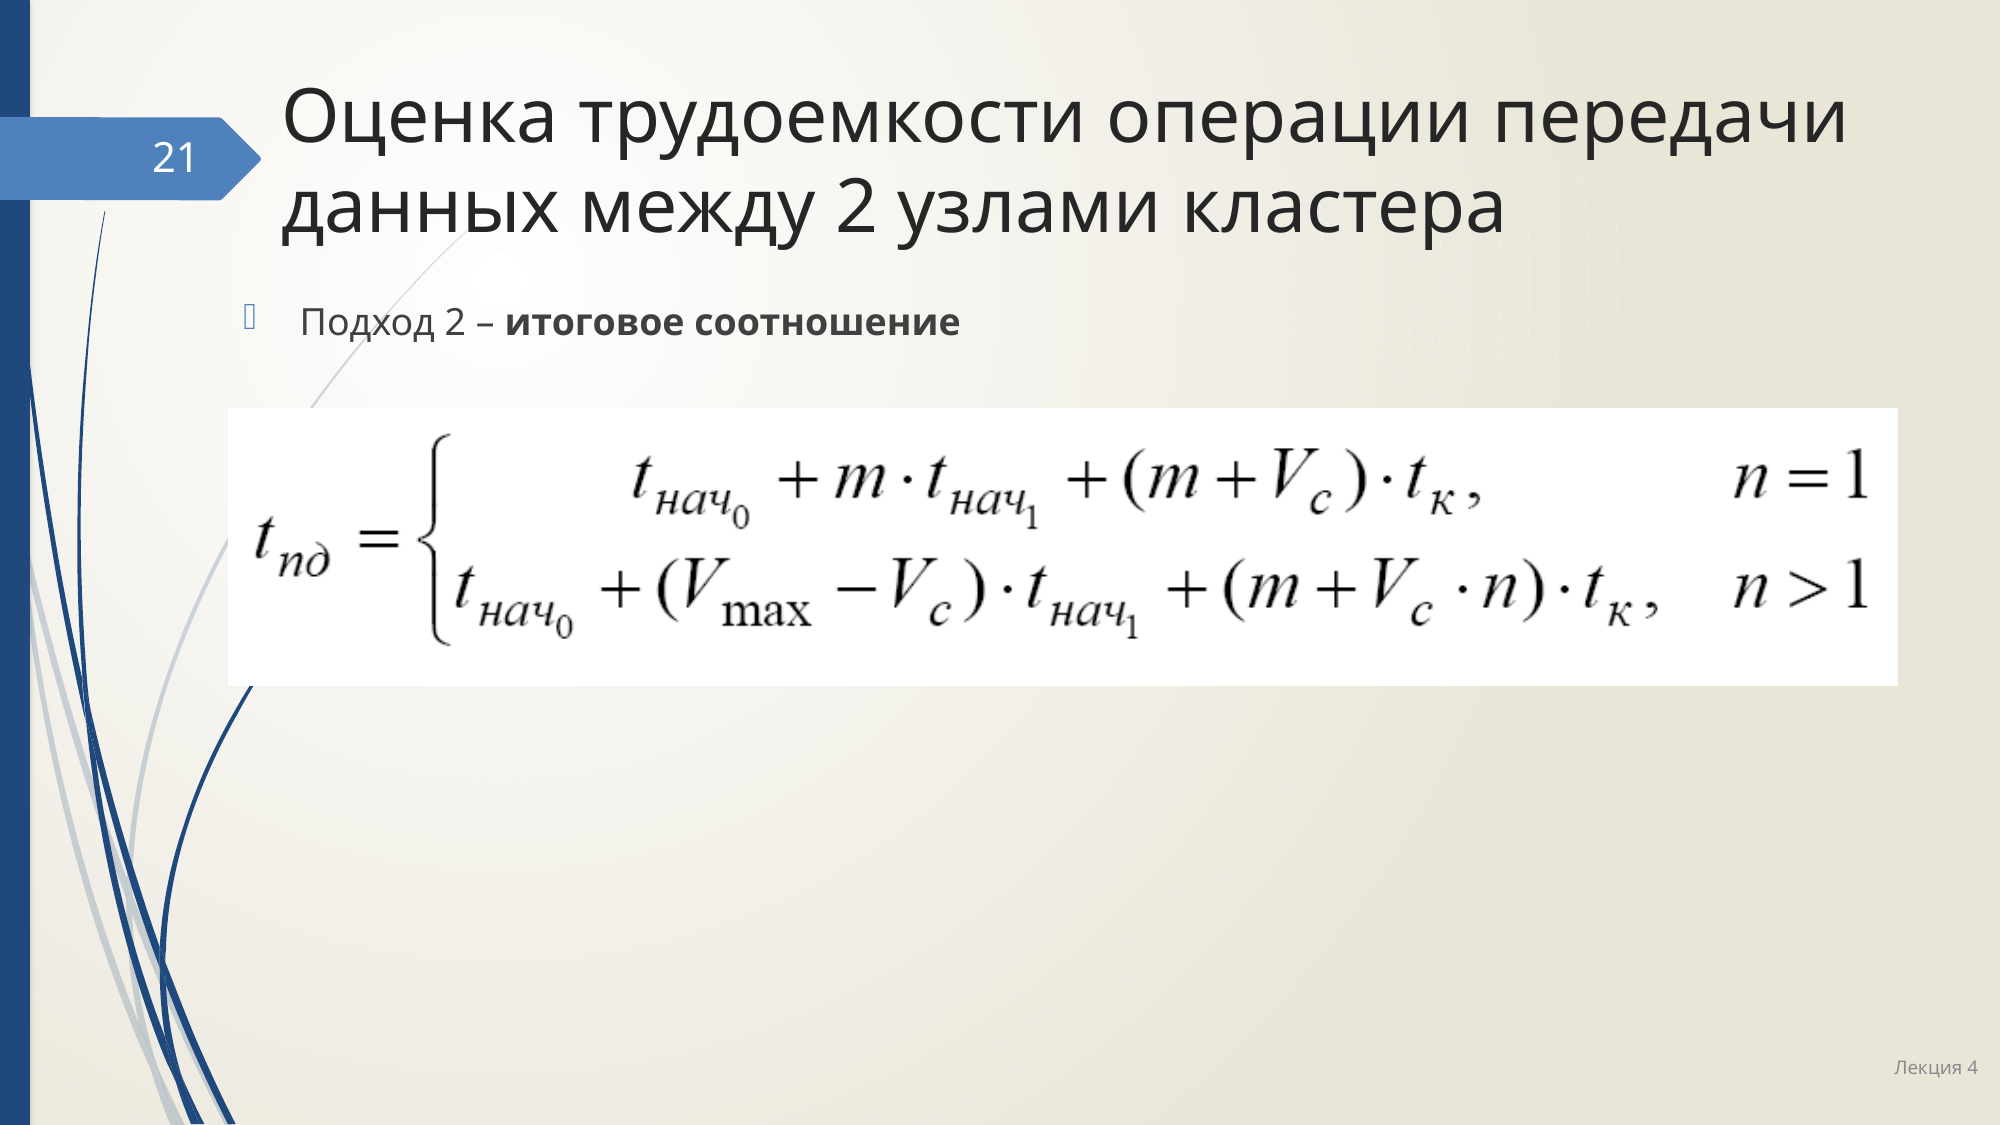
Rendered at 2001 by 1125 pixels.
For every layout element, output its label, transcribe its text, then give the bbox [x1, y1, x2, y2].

title Оценка трудоемкости операции передачи данных между 2 узлами кластера [266, 60, 1926, 271]
picture [227, 408, 1898, 686]
slide_number 21 [87, 129, 216, 190]
list Подход 2 – итоговое соотношение [228, 290, 1970, 498]
footer Лекция 4 [1879, 1038, 2000, 1099]
